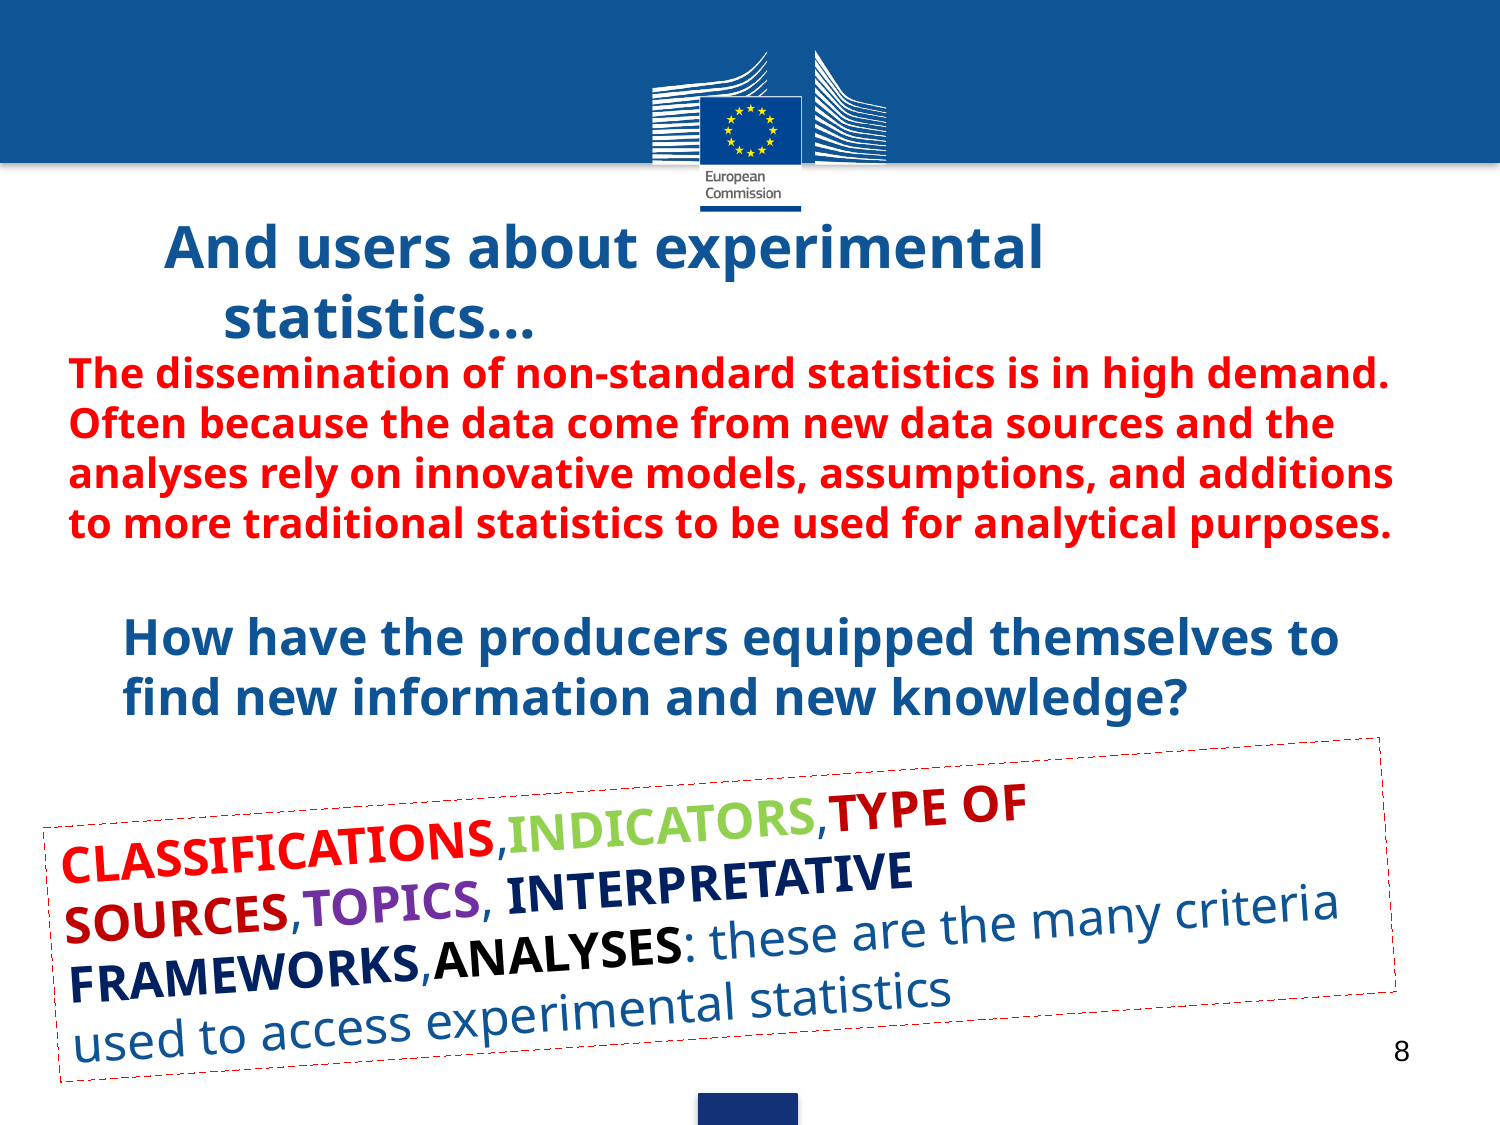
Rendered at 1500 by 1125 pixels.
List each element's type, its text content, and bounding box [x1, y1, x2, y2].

text_box How have the producers equipped themselves to find new information and new knowledge? [108, 597, 1410, 733]
slide_number 8 [1074, 1024, 1426, 1103]
title And users about experimental statistics... [149, 203, 1351, 339]
list The dissemination of non-standard statistics is in high demand. Often because the data come from new data sources and the analyses rely on innovative models, assumptions, and additions to more traditional statistics to be used for analytical purposes. [53, 339, 1447, 618]
text_box CLASSIFICATIONS,INDICATORS,TYPE OF SOURCES,TOPICS, INTERPRETATIVE FRAMEWORKS,ANALYSES: these are the many criteria used to access experimental statistics [43, 737, 1397, 1083]
